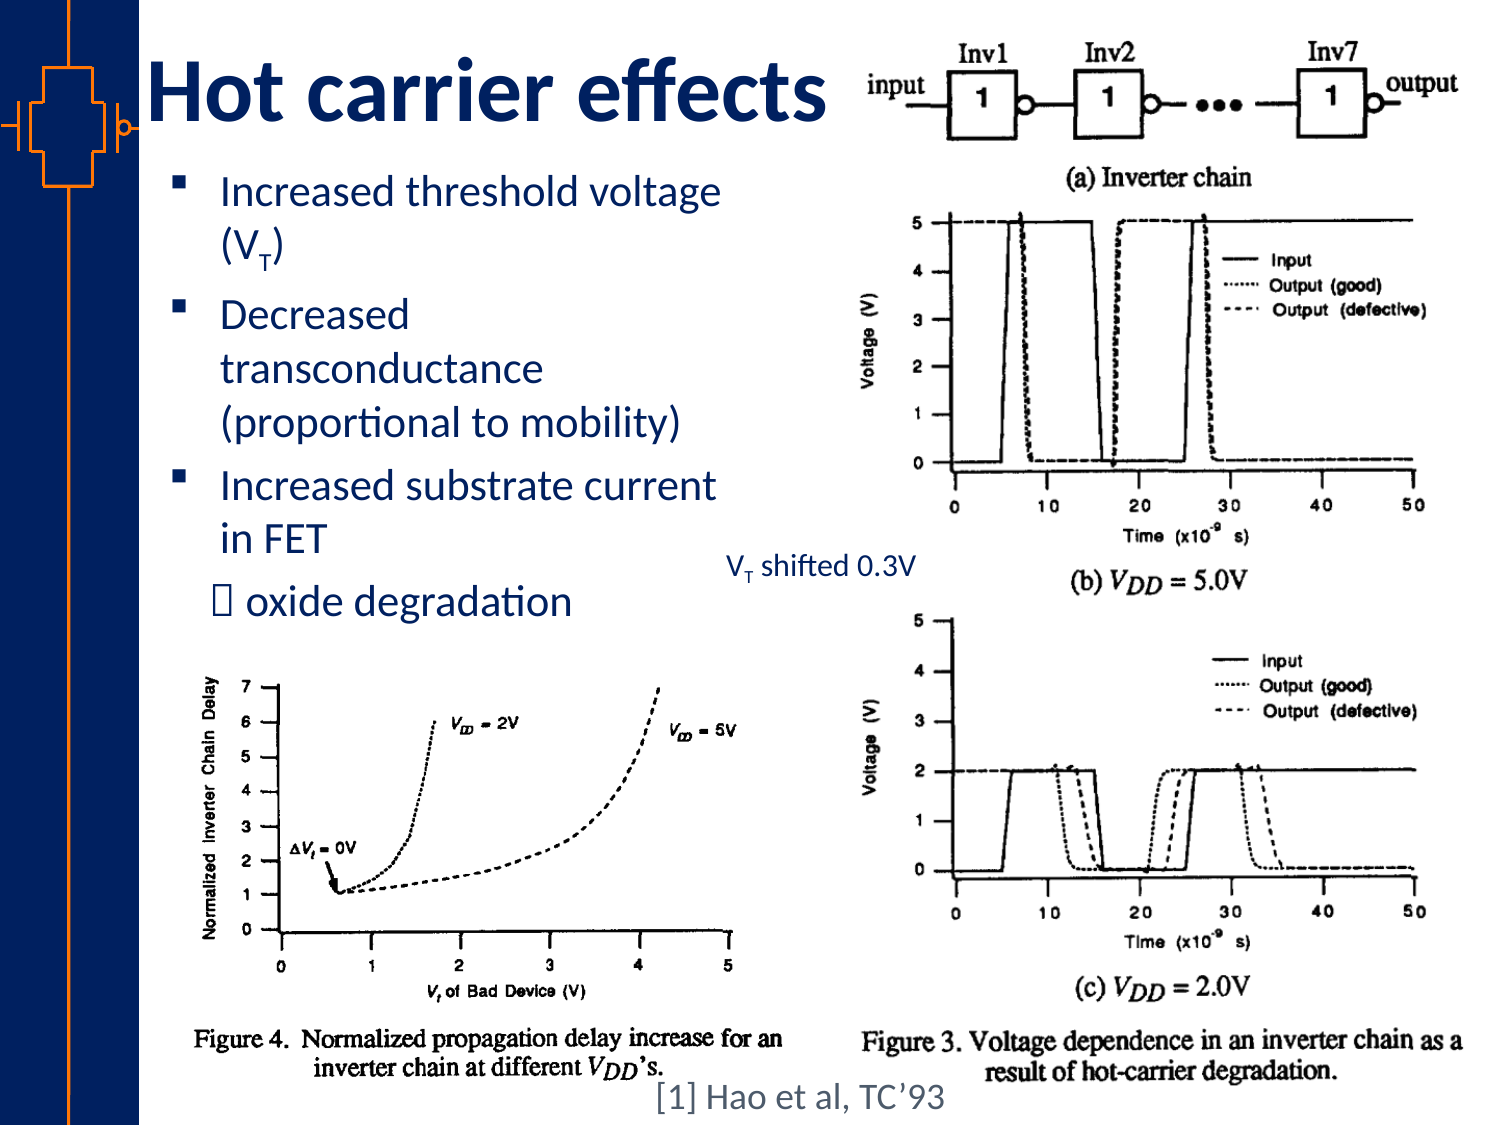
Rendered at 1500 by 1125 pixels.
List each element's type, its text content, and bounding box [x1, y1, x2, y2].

text_box [1] Hao et al, TC’93 [640, 1064, 801, 1125]
picture [179, 655, 794, 1095]
picture [812, 12, 1500, 1125]
list Increased threshold voltage (VT) Decreased transconductance (proportional to mobility) Increased substrate current in FET  oxide degradation [154, 153, 746, 639]
text_box VT shifted 0.3V [711, 536, 801, 596]
text_box Hot carrier effects [131, 0, 1320, 147]
